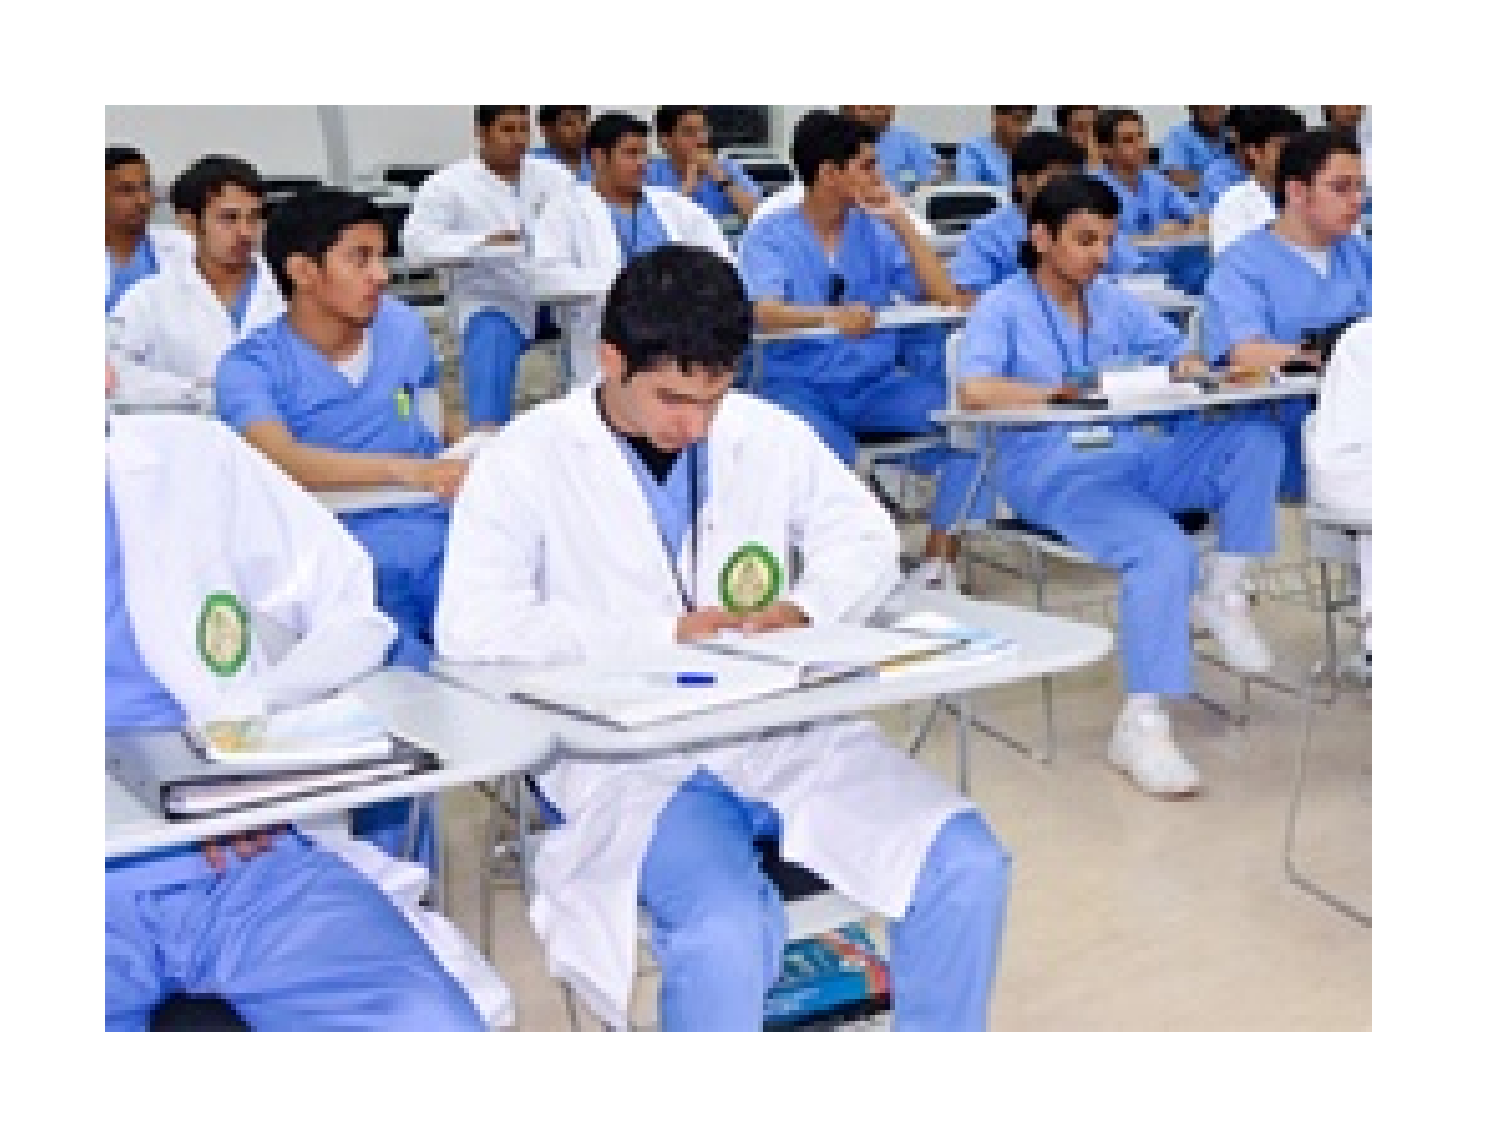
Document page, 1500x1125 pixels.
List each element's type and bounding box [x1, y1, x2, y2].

list [105, 105, 1372, 1032]
